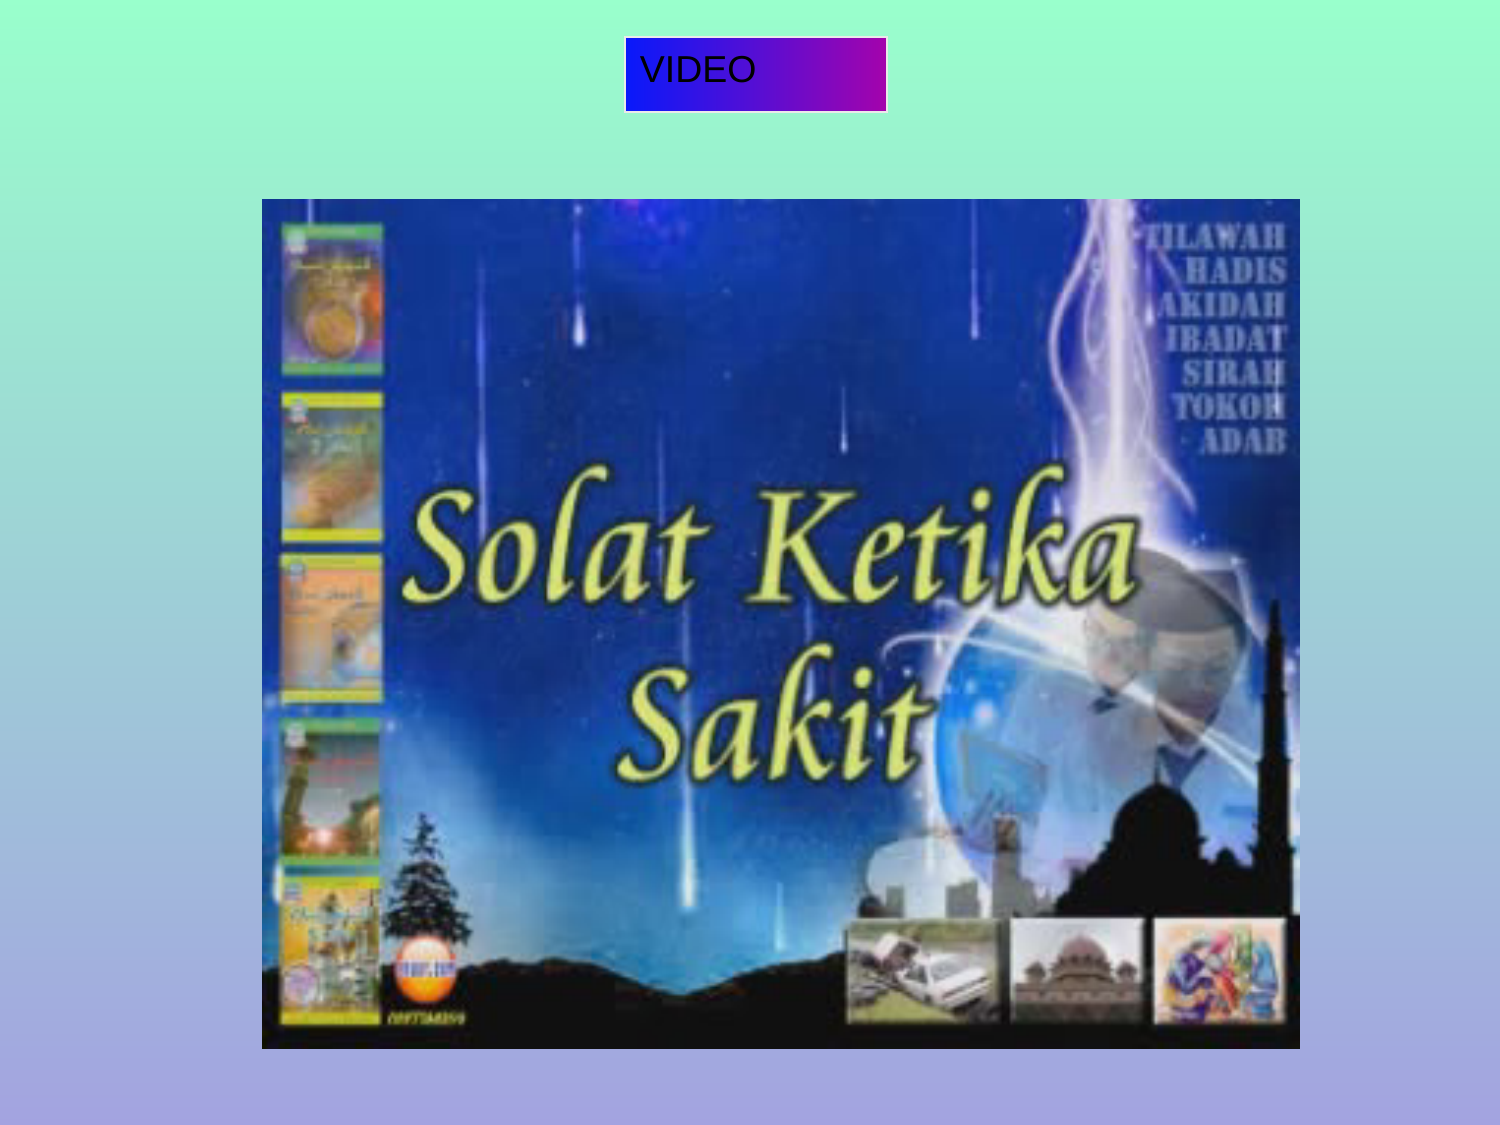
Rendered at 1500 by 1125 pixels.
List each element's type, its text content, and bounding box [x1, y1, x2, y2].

text_box VIDEO [624, 37, 888, 113]
picture [262, 199, 1301, 1050]
